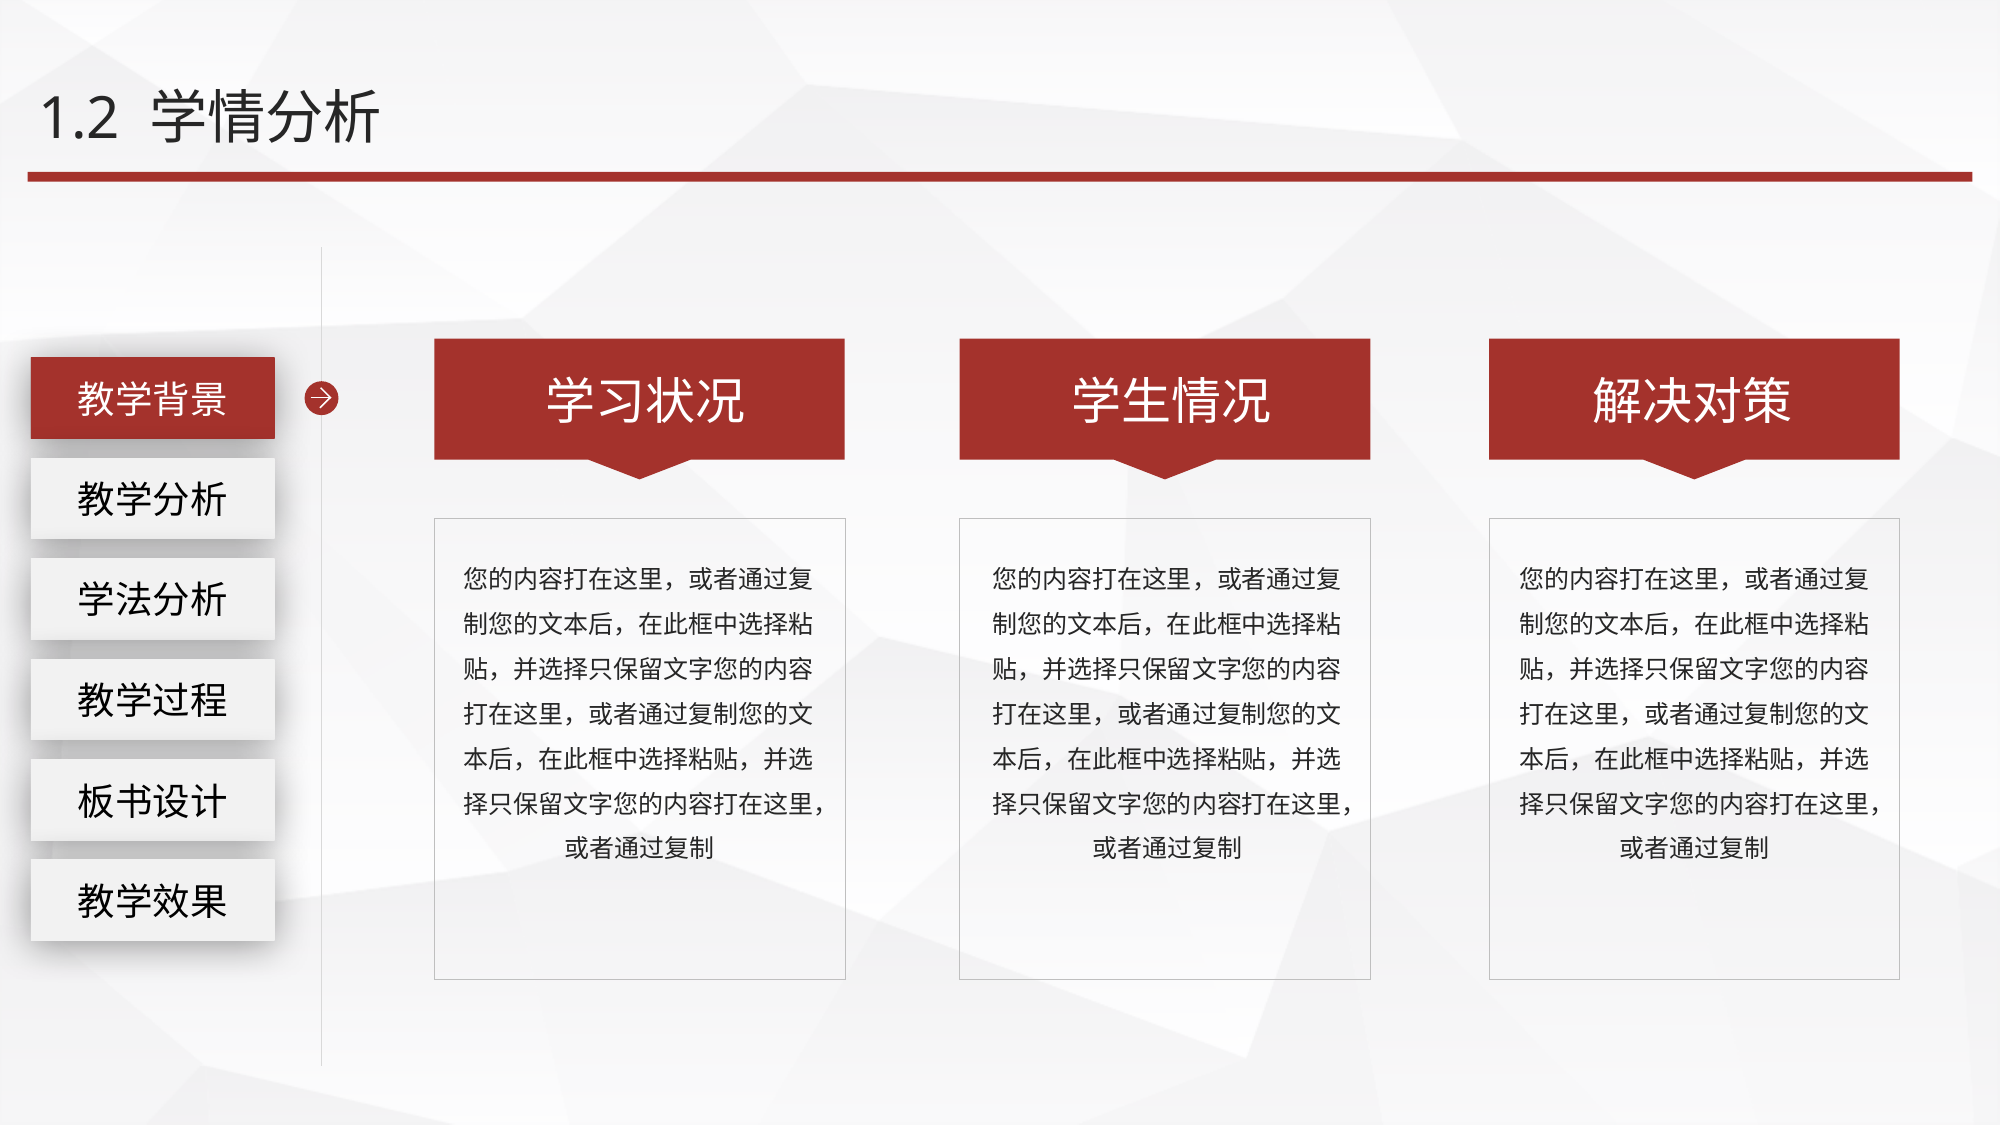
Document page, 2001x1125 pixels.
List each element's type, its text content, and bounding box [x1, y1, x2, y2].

text_box [26, 171, 1973, 183]
text_box [959, 518, 1371, 980]
text_box 教学分析 [30, 458, 275, 539]
text_box [434, 518, 845, 980]
text_box 您的内容打在这里，或者通过复制您的文本后，在此框中选择粘贴，并选择只保留文字您的内容打在这里，或者通过复制您的文本后，在此框中选择粘贴，并选择只保留文字您的内容打在这里，或者通过复制 [970, 541, 1364, 871]
text_box [1489, 338, 1900, 480]
text_box 教学效果 [30, 859, 275, 941]
text_box 教学背景 [30, 357, 275, 439]
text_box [304, 381, 339, 416]
text_box 您的内容打在这里，或者通过复制您的文本后，在此框中选择粘贴，并选择只保留文字您的内容打在这里，或者通过复制您的文本后，在此框中选择粘贴，并选择只保留文字您的内容打在这里，或者通过复制 [1497, 541, 1891, 871]
text_box [1489, 518, 1900, 980]
text_box 板书设计 [30, 759, 275, 841]
text_box 您的内容打在这里，或者通过复制您的文本后，在此框中选择粘贴，并选择只保留文字您的内容打在这里，或者通过复制您的文本后，在此框中选择粘贴，并选择只保留文字您的内容打在这里，或者通过复制 [442, 541, 836, 871]
text_box 教学过程 [30, 659, 275, 740]
text_box 学法分析 [30, 558, 275, 640]
text_box 1.2 学情分析 [23, 73, 794, 158]
text_box [959, 338, 1371, 480]
text_box 解决对策 [1578, 362, 1808, 438]
text_box 学生情况 [1057, 362, 1287, 438]
text_box [434, 338, 845, 480]
picture [0, 0, 2000, 1125]
text_box 学习状况 [530, 362, 761, 438]
